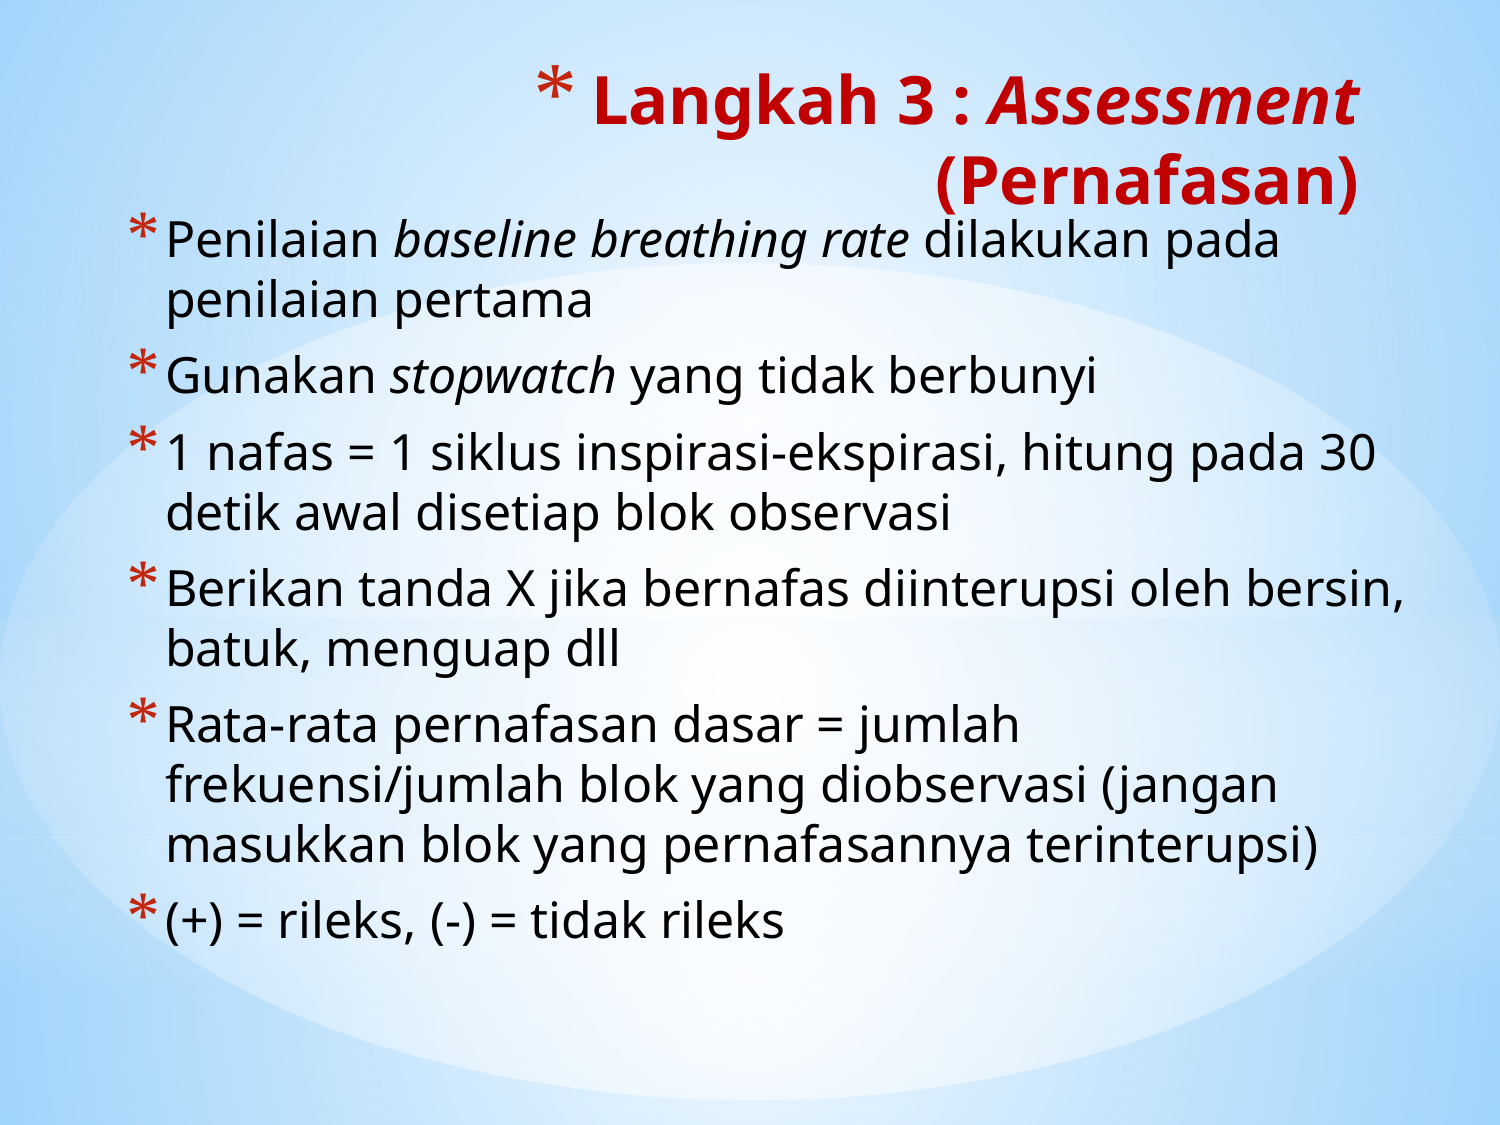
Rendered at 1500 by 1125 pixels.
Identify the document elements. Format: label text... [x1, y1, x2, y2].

list Penilaian baseline breathing rate dilakukan pada penilaian pertama Gunakan stopwatch yang tidak berbunyi 1 nafas = 1 siklus inspirasi-ekspirasi, hitung pada 30 detik awal disetiap blok observasi Berikan tanda X jika bernafas diinterupsi oleh bersin, batuk, menguap dll Rata-rata pernafasan dasar = jumlah frekuensi/jumlah blok yang diobservasi (jangan masukkan blok yang pernafasannya terinterupsi) (+) = rileks, (-) = tidak rileks [112, 200, 1425, 1013]
title Langkah 3 : Assessment (Pernafasan) [112, 50, 1375, 200]
